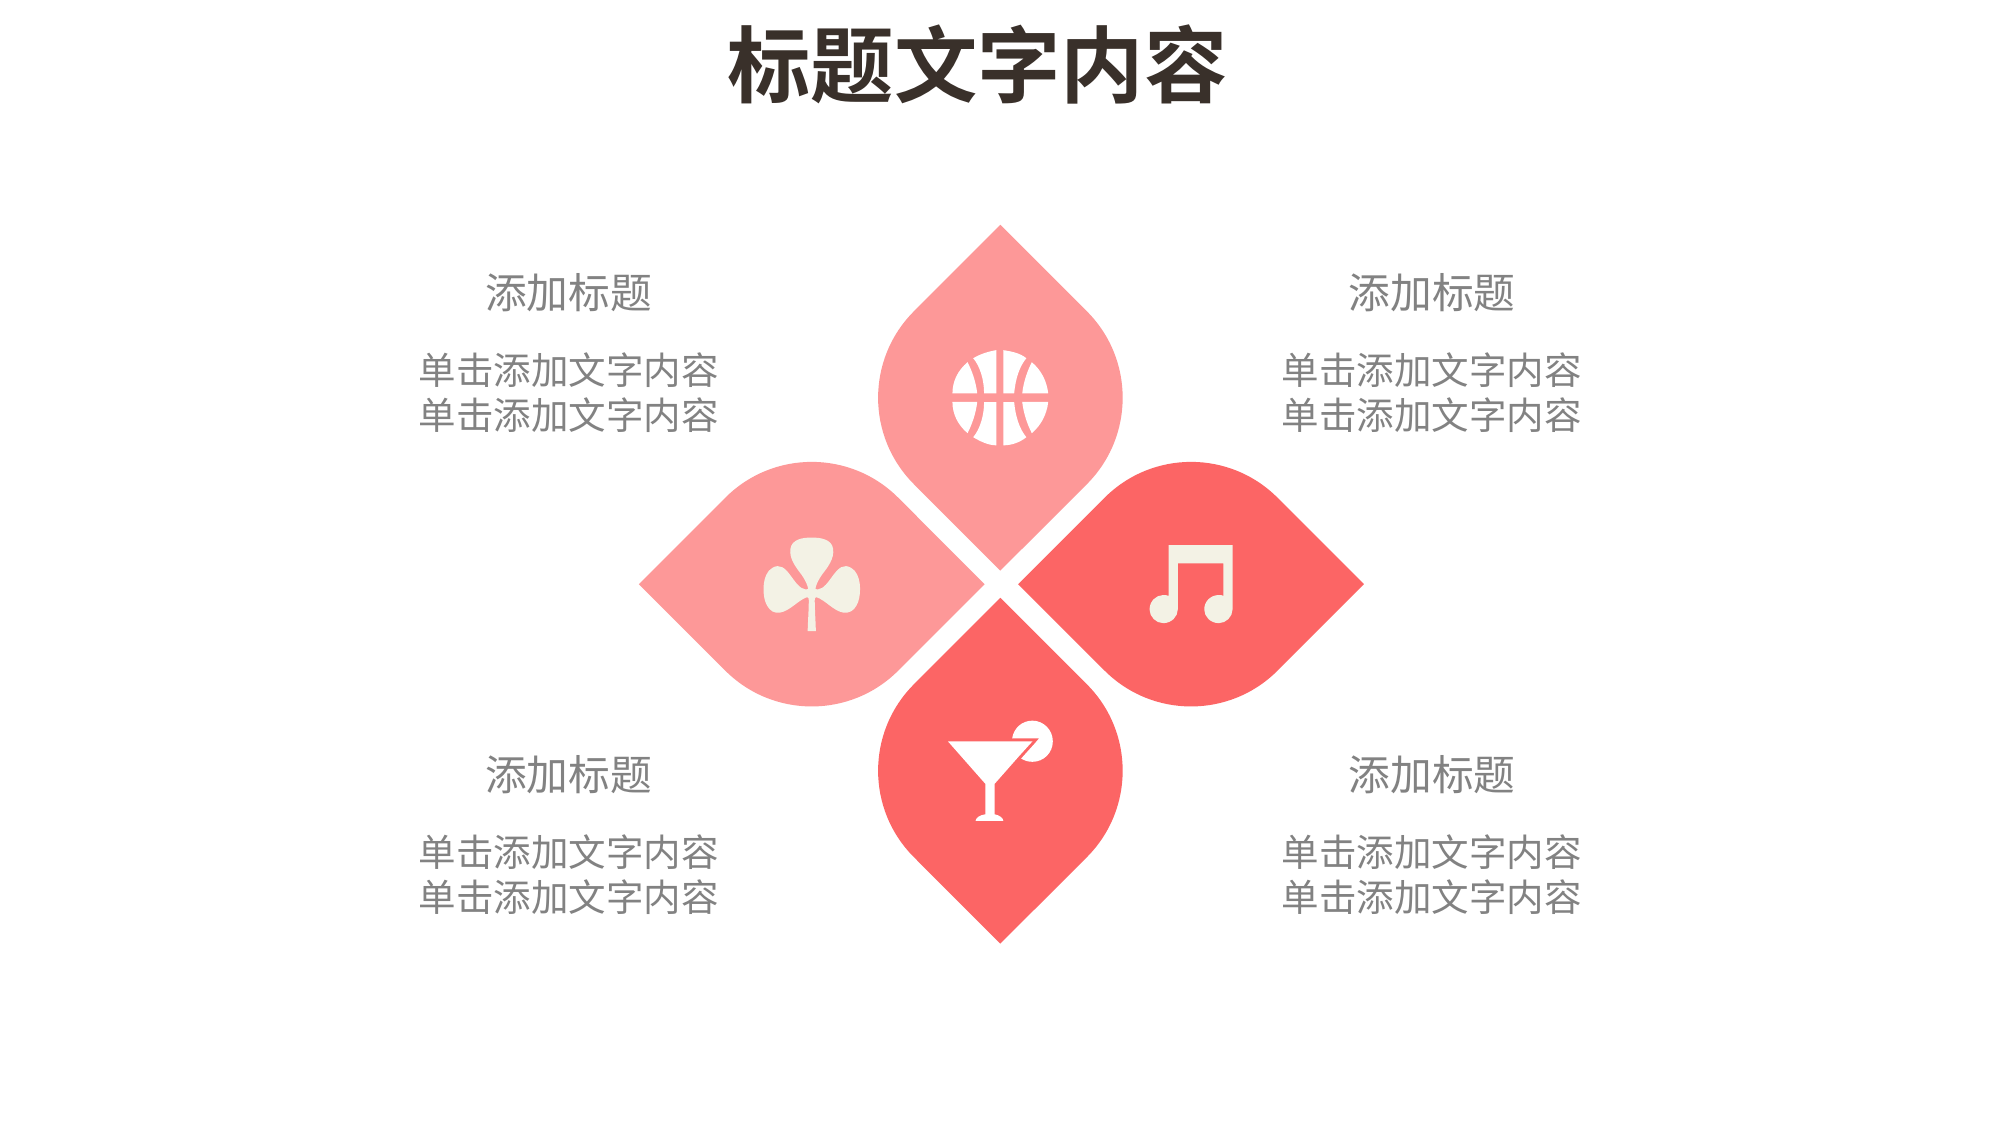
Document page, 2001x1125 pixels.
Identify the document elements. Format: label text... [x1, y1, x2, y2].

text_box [1231, 741, 1632, 928]
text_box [689, 275, 1314, 894]
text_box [368, 259, 769, 446]
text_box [1231, 259, 1632, 446]
text_box 标题文字内容 [713, 5, 1243, 121]
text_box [368, 741, 769, 928]
